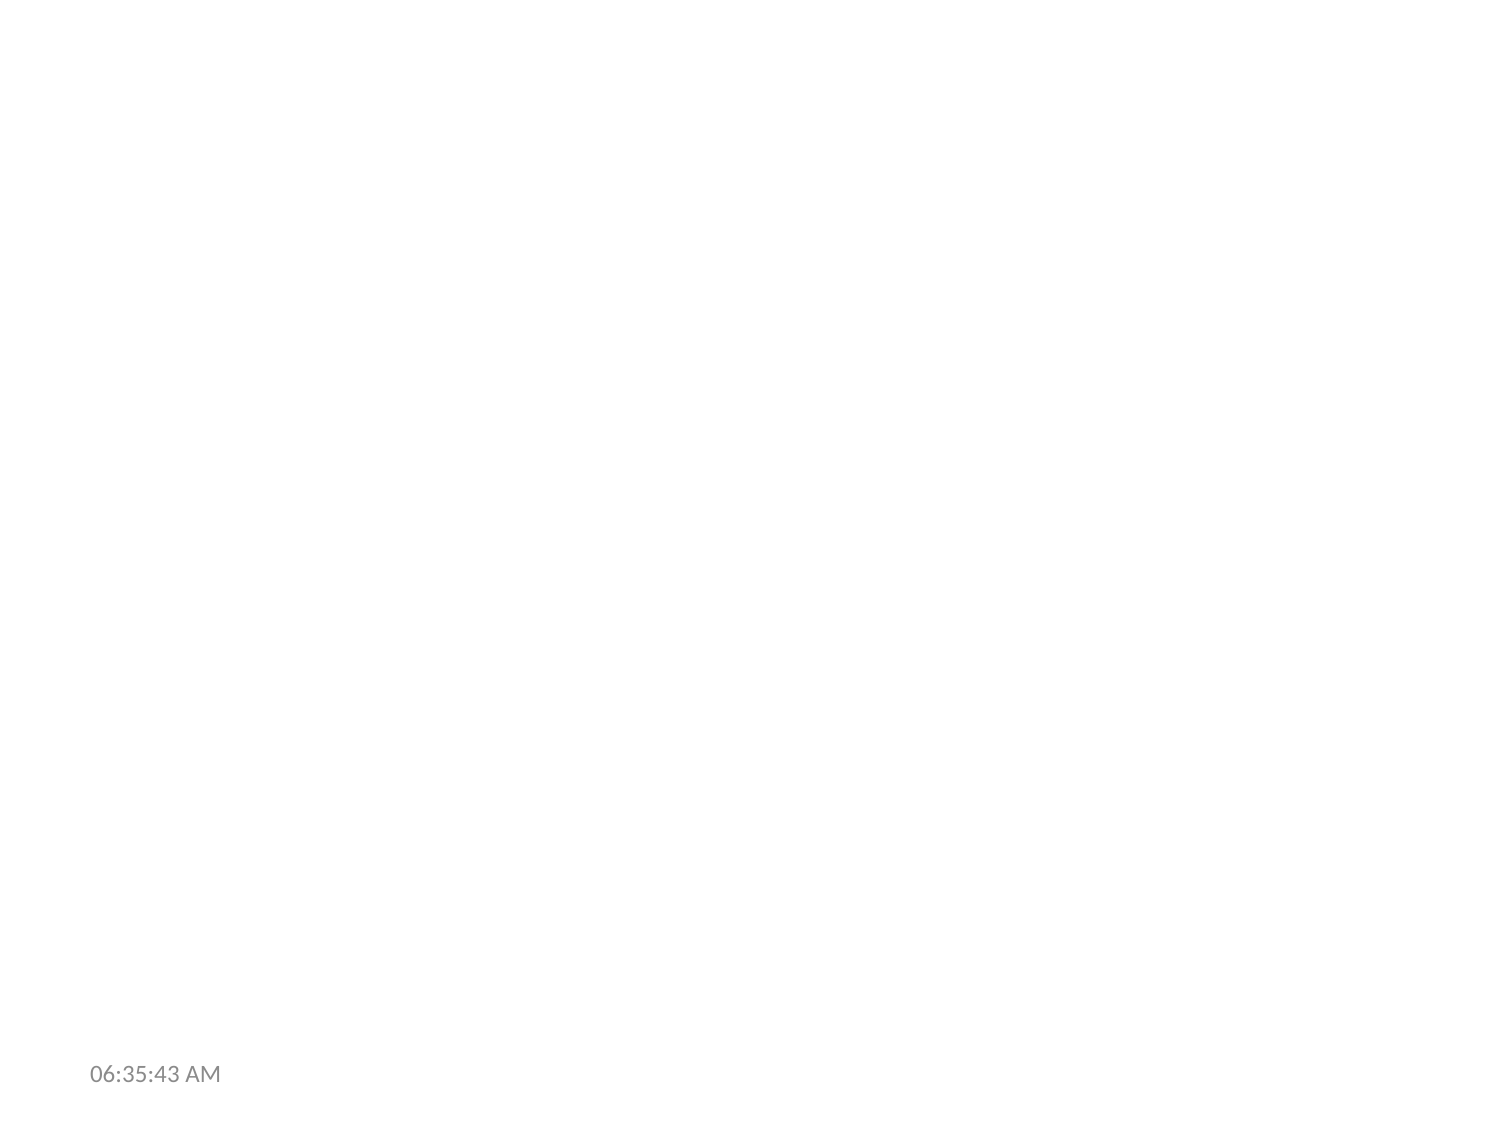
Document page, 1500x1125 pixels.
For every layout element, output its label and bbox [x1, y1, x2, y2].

slide_number [75, 1042, 425, 1103]
